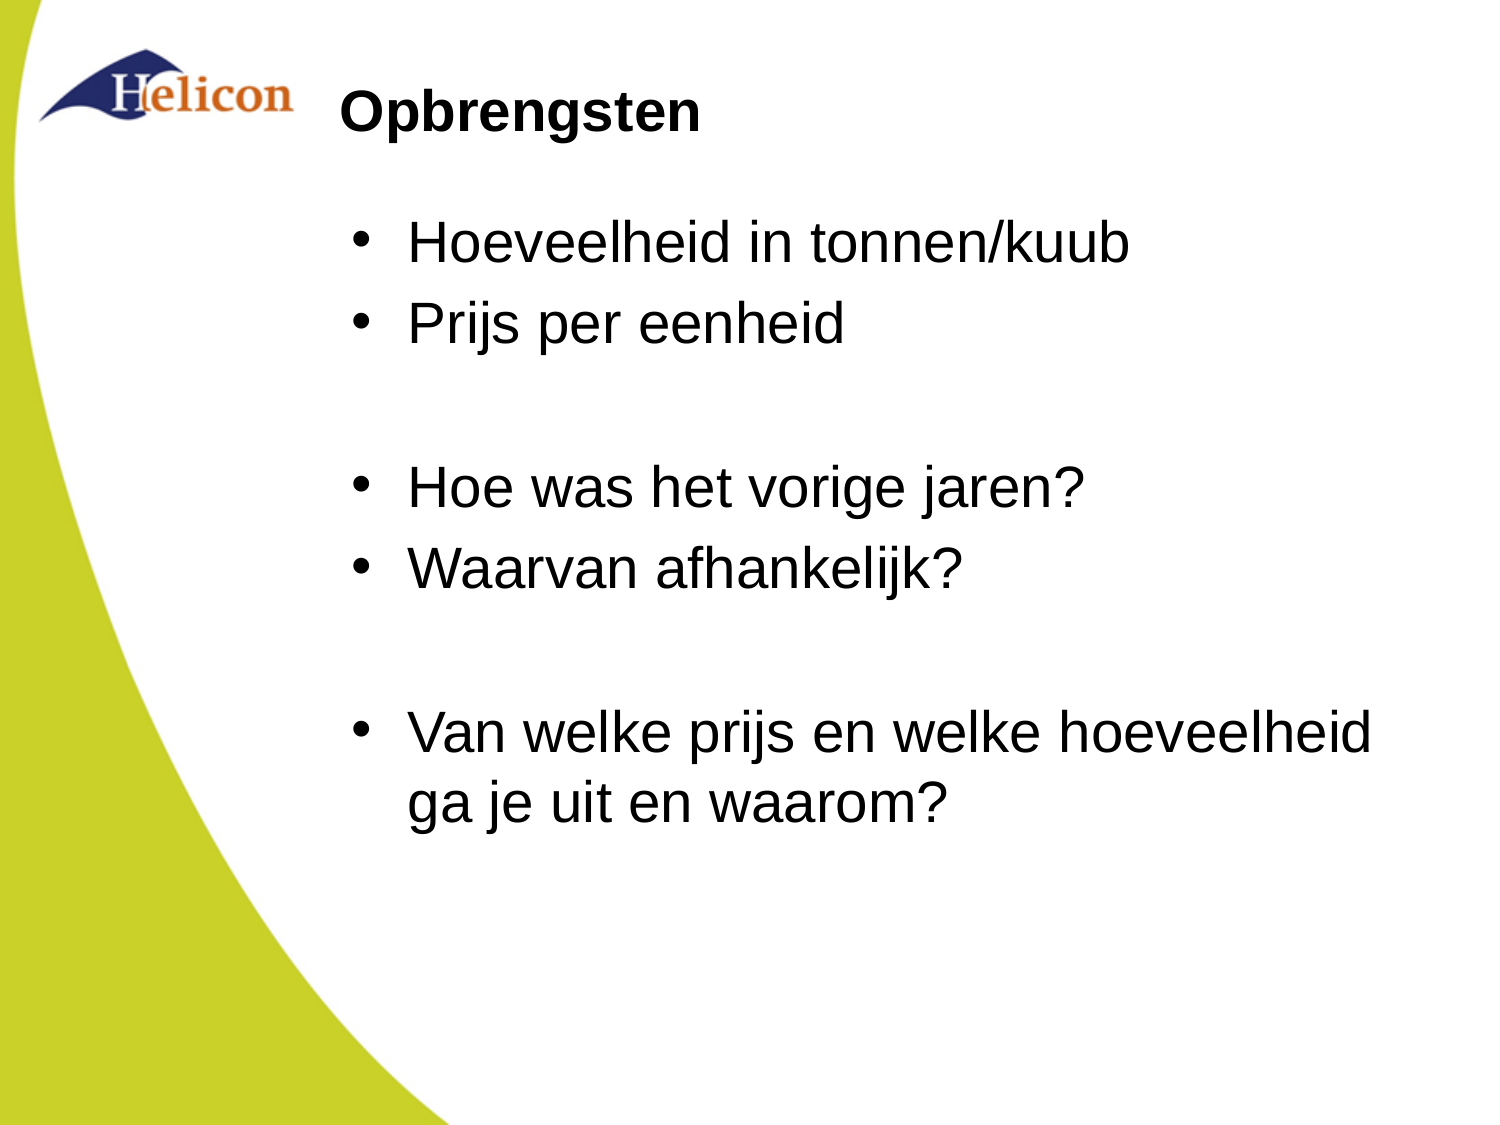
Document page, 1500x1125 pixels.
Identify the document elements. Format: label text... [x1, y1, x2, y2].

title Opbrengsten [324, 54, 1415, 161]
list Hoeveelheid in tonnen/kuub Prijs per eenheid Hoe was het vorige jaren? Waarvan afhankelijk? Van welke prijs en welke hoeveelheid ga je uit en waarom? [336, 196, 1425, 1005]
picture [0, 0, 1500, 1125]
